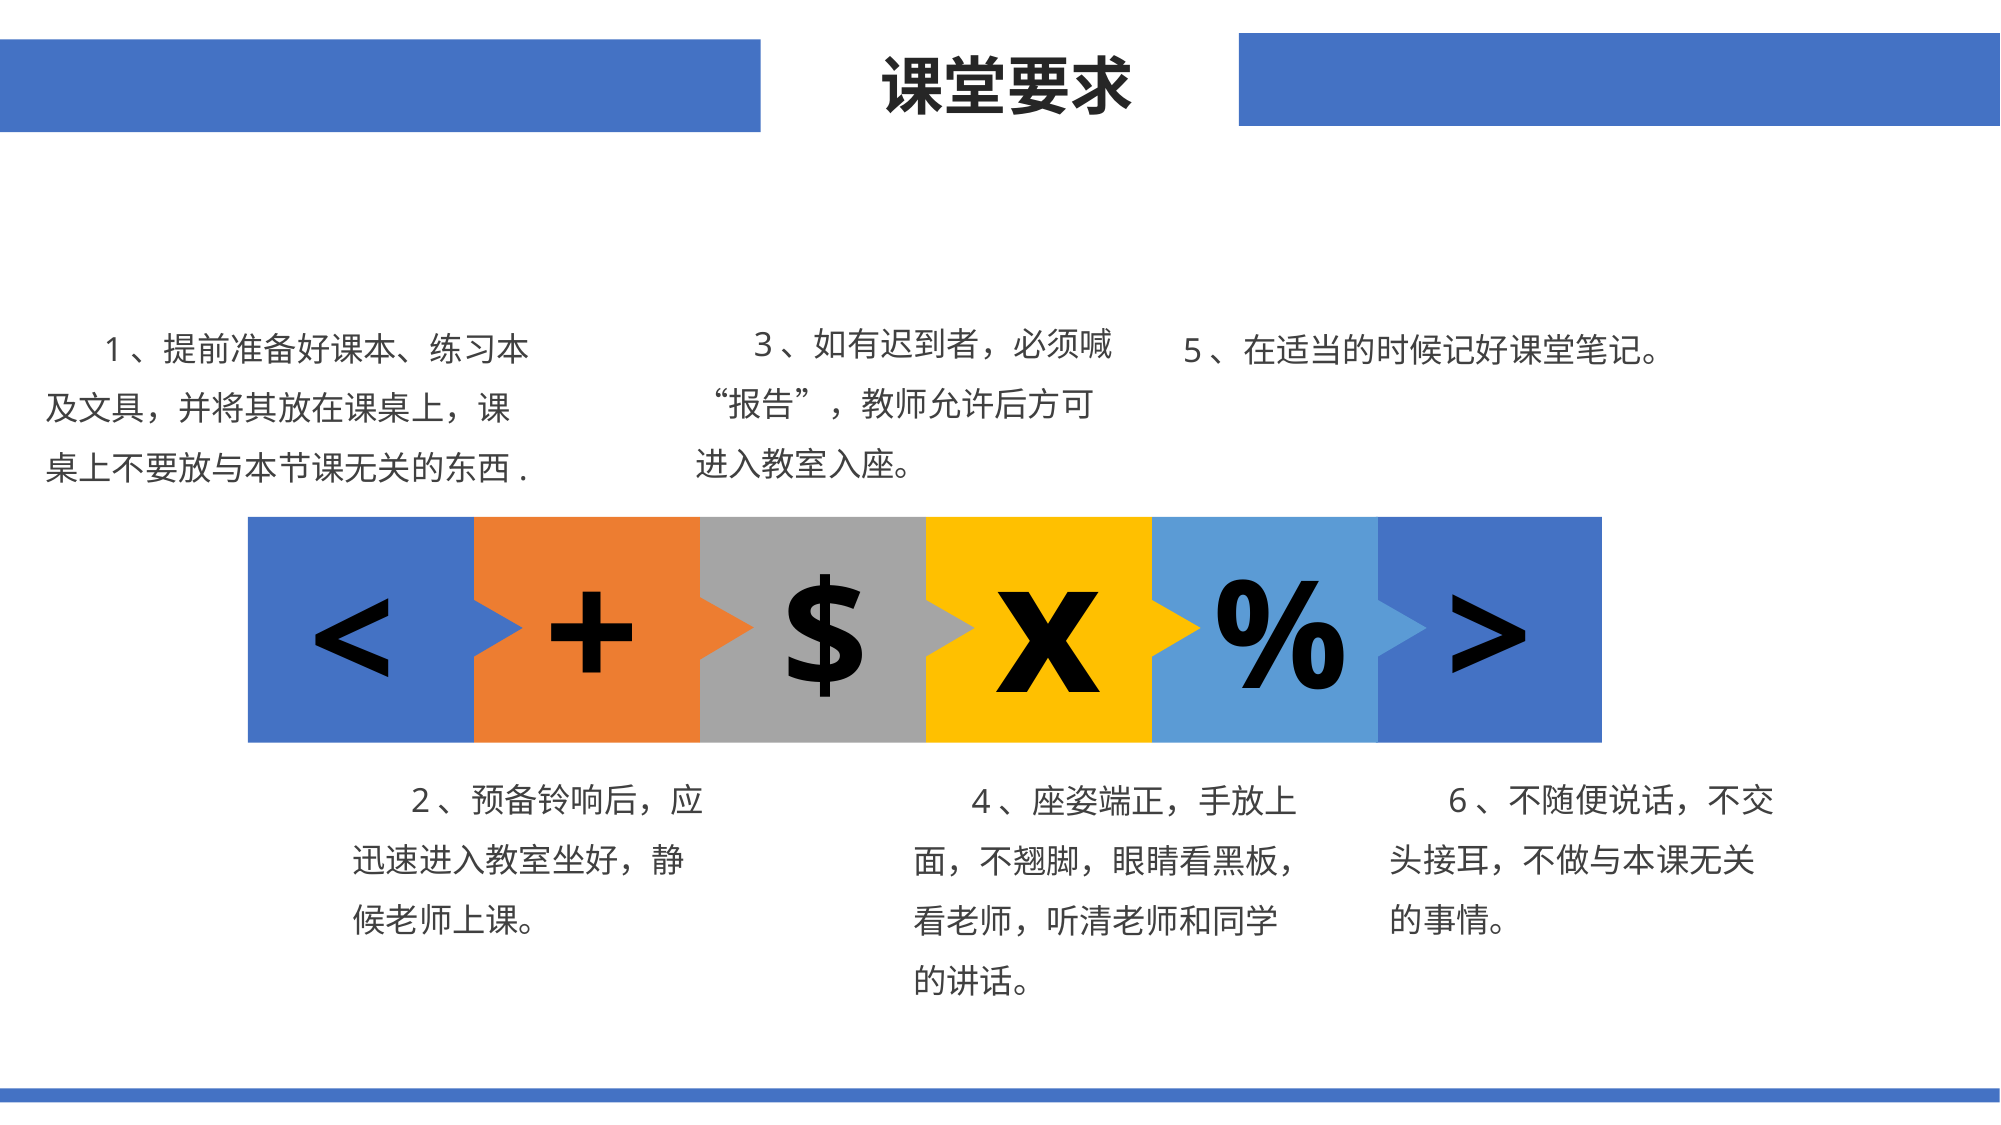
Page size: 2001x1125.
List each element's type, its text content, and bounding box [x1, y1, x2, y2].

text_box 5、在适当的时候记好课堂笔记。 [1110, 302, 1662, 420]
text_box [523, 516, 754, 743]
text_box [754, 516, 975, 743]
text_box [247, 516, 523, 743]
text_box [0, 38, 762, 133]
text_box [0, 1087, 2000, 1103]
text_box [1201, 516, 1427, 743]
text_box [925, 501, 1201, 743]
text_box 1、提前准备好课本、练习本及文具，并将其放在课桌上，课桌上不要放与本节课无关的东西. [30, 300, 548, 495]
text_box 课堂要求 [762, 38, 1310, 130]
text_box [1427, 516, 1602, 743]
text_box 3、如有迟到者，必须喊“报告”，教师允许后方可进入教室入座。 [680, 296, 1133, 491]
text_box 6、不随便说话，不交头接耳，不做与本课无关的事情。 [1375, 752, 1792, 990]
text_box 4、座姿端正，手放上面，不翘脚，眼睛看黑板，看老师，听清老师和同学的讲话。 [898, 752, 1321, 1008]
text_box 2、预备铃响后，应迅速进入教室坐好，静候老师上课。 [337, 752, 725, 947]
text_box [1238, 32, 2000, 127]
